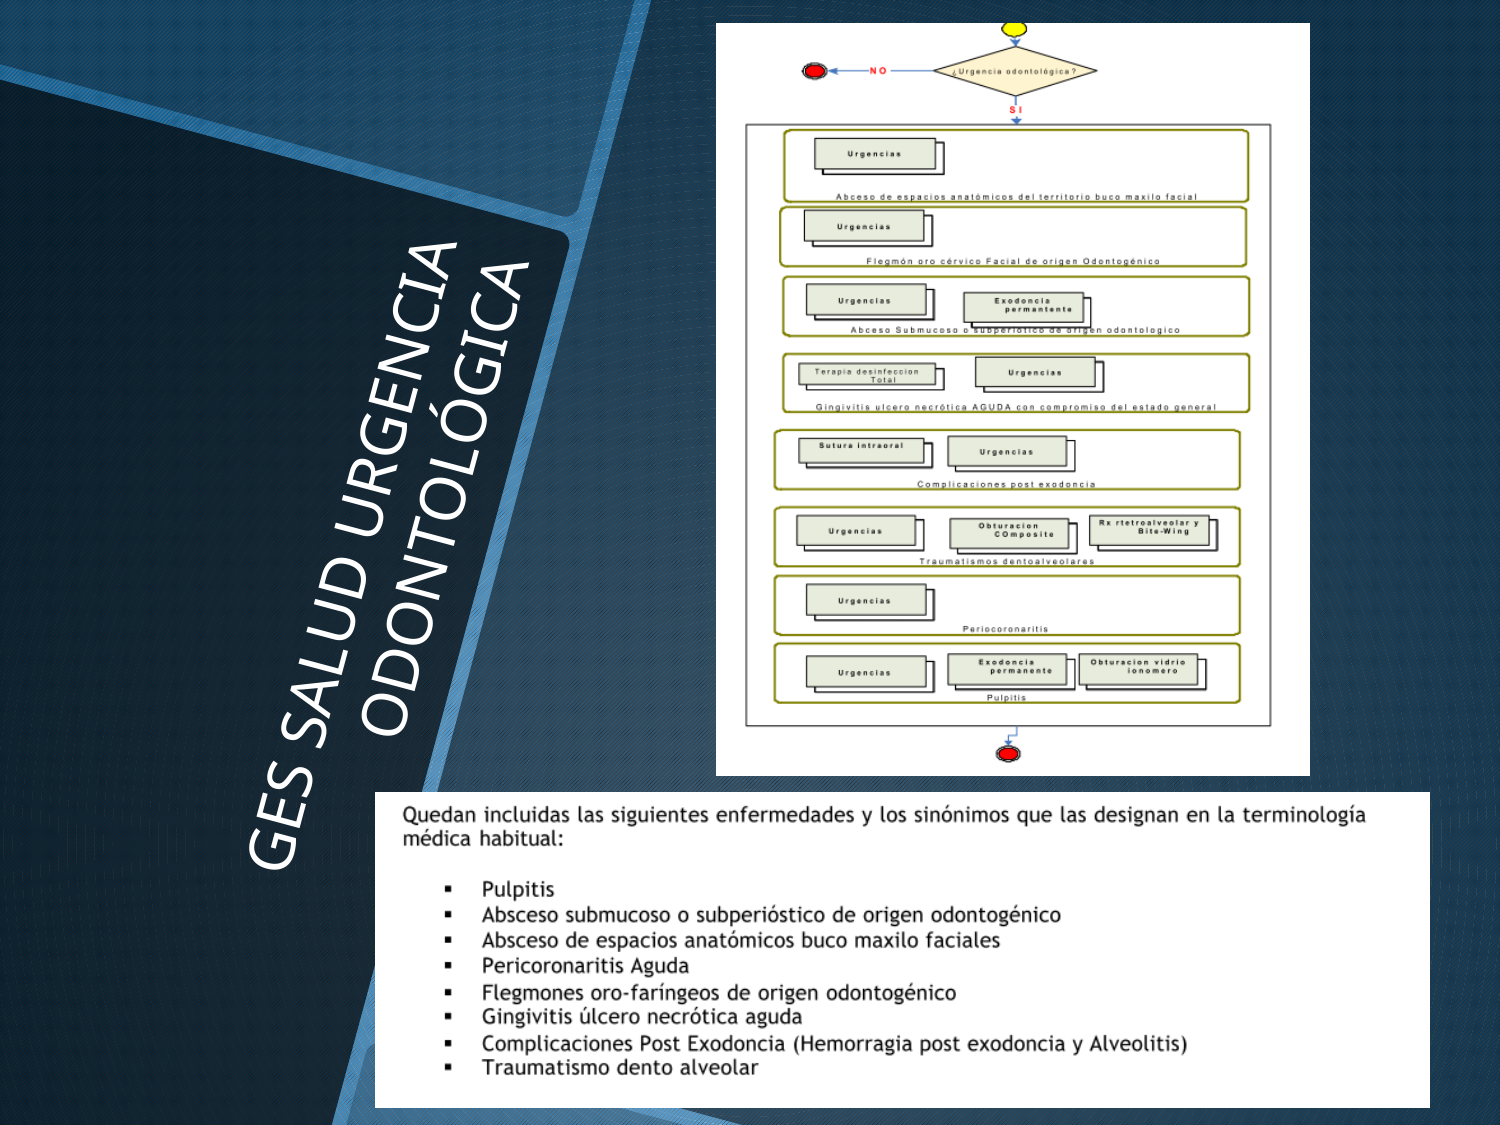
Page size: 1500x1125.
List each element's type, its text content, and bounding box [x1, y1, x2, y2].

picture [374, 792, 1431, 1108]
title GES SALUD URGENCIA ODONTOLÓGICA [69, 181, 554, 1056]
picture [715, 22, 1311, 776]
